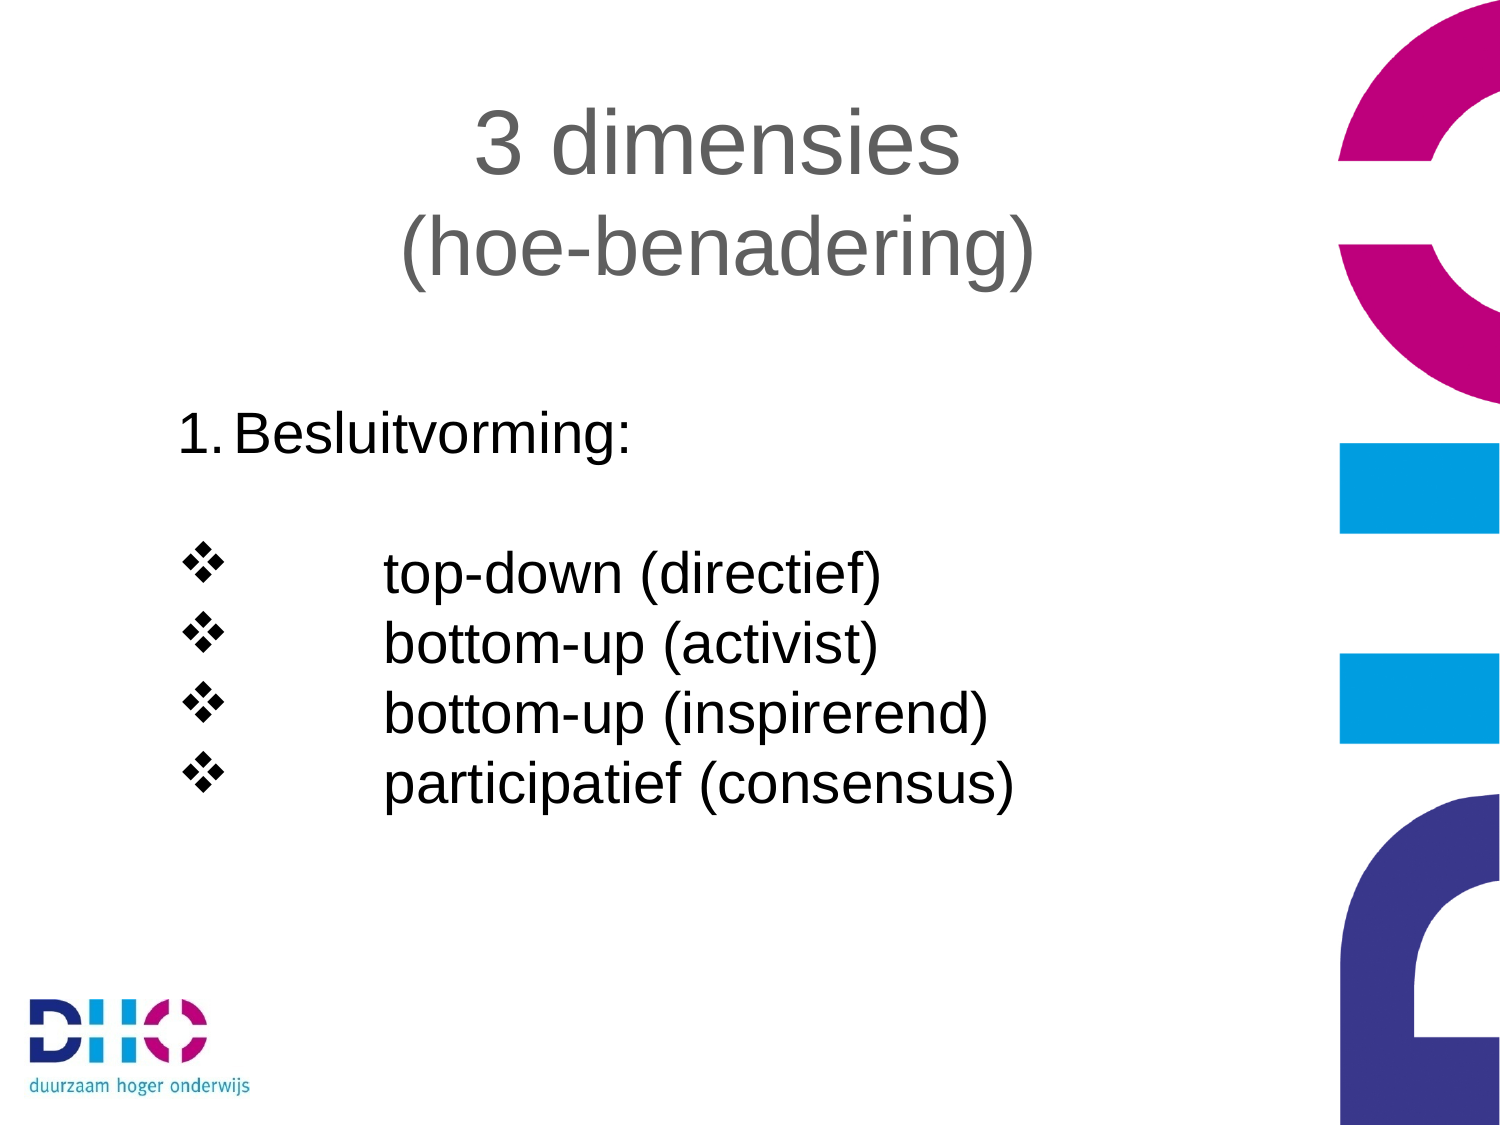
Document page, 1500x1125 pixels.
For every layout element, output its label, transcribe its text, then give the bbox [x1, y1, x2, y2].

text_box Besluitvorming: top-down (directief) bottom-up (activist) bottom-up (inspirerend) participatief (consensus) [162, 387, 1263, 823]
picture [24, 999, 250, 1102]
picture [1338, 0, 1500, 1125]
text_box 3 dimensies (hoe-benadering) [362, 74, 1075, 300]
